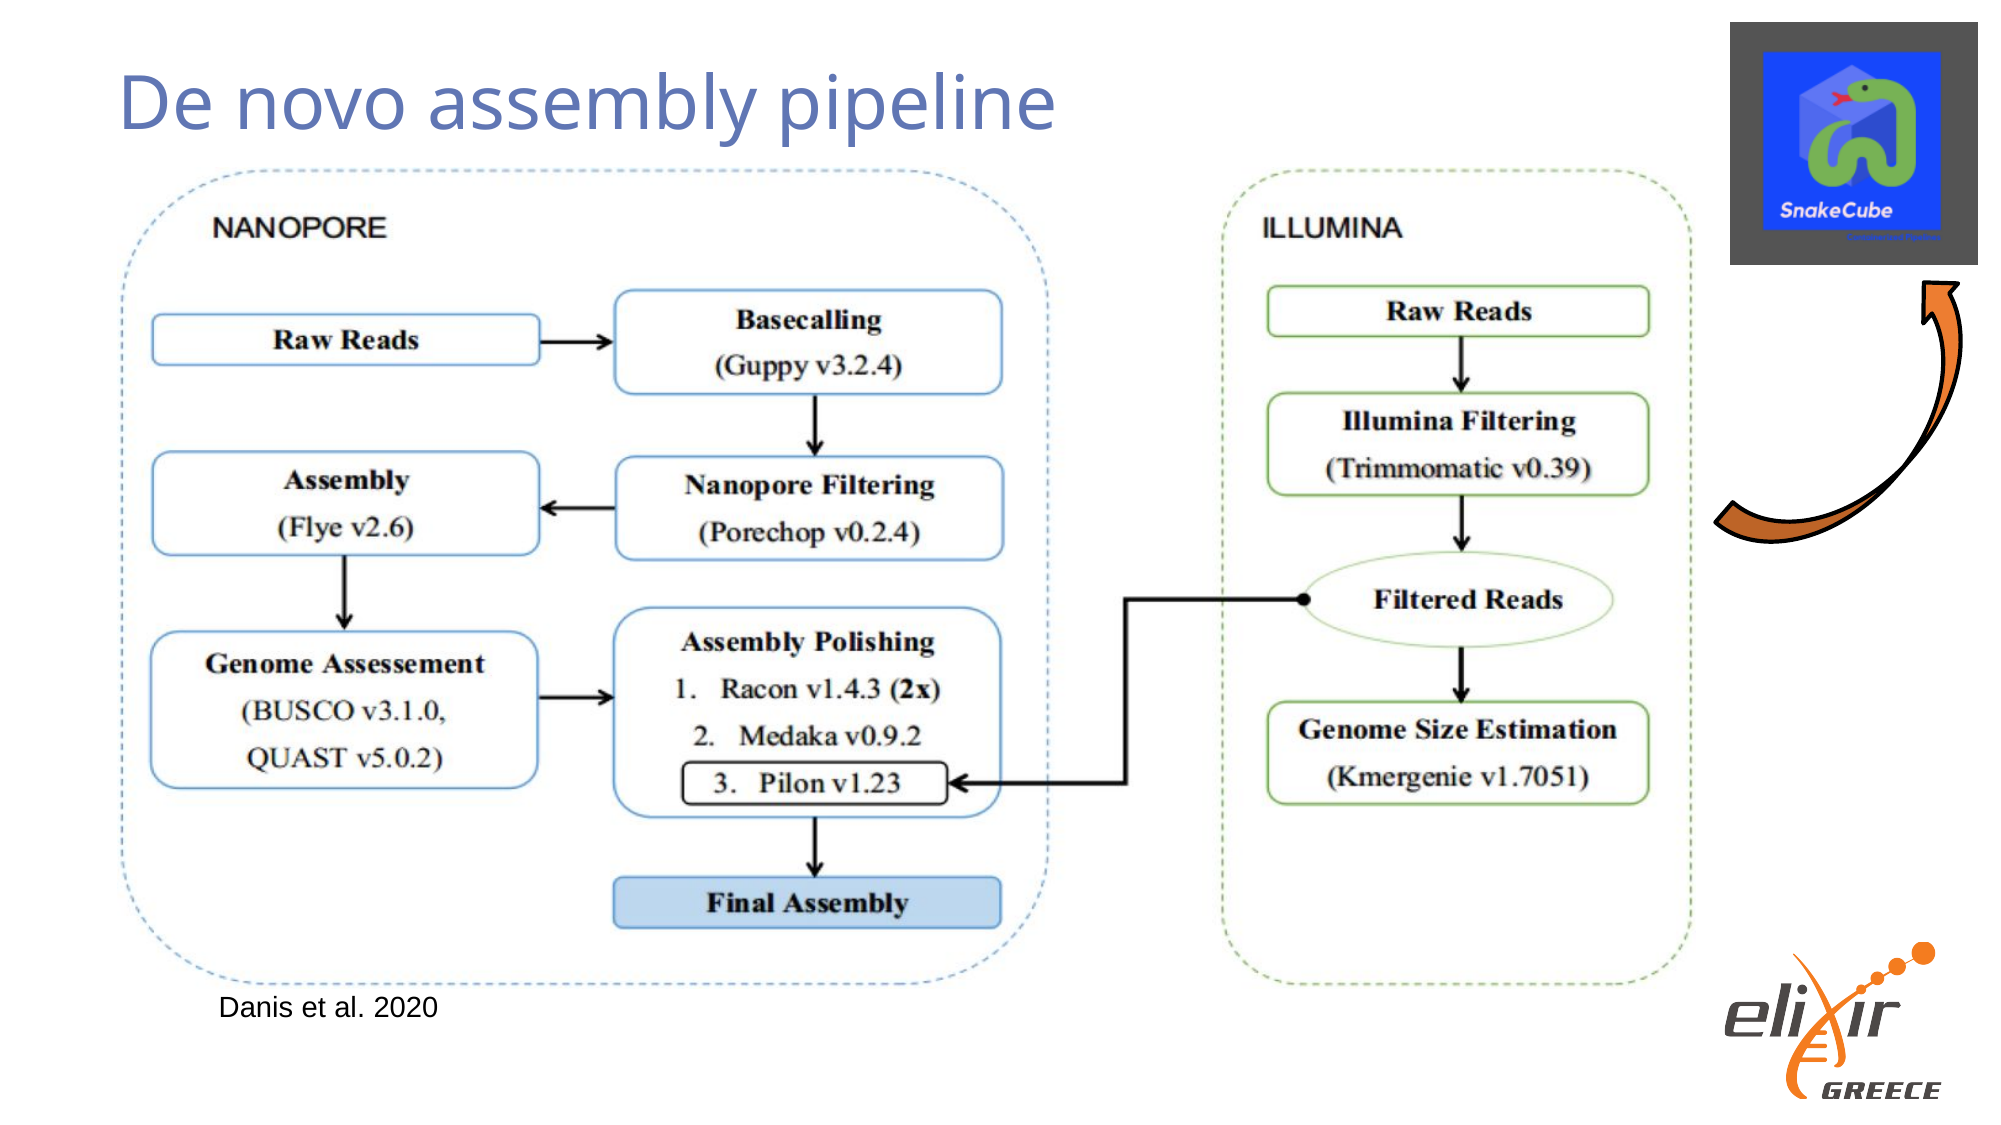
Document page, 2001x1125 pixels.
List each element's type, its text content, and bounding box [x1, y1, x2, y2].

title De novo assembly pipeline [117, 54, 1725, 161]
text_box Danis et al. 2020 [203, 996, 500, 1031]
text_box [1713, 280, 1963, 544]
picture [1724, 942, 1942, 1099]
picture [1730, 22, 1978, 266]
picture [117, 167, 1696, 989]
